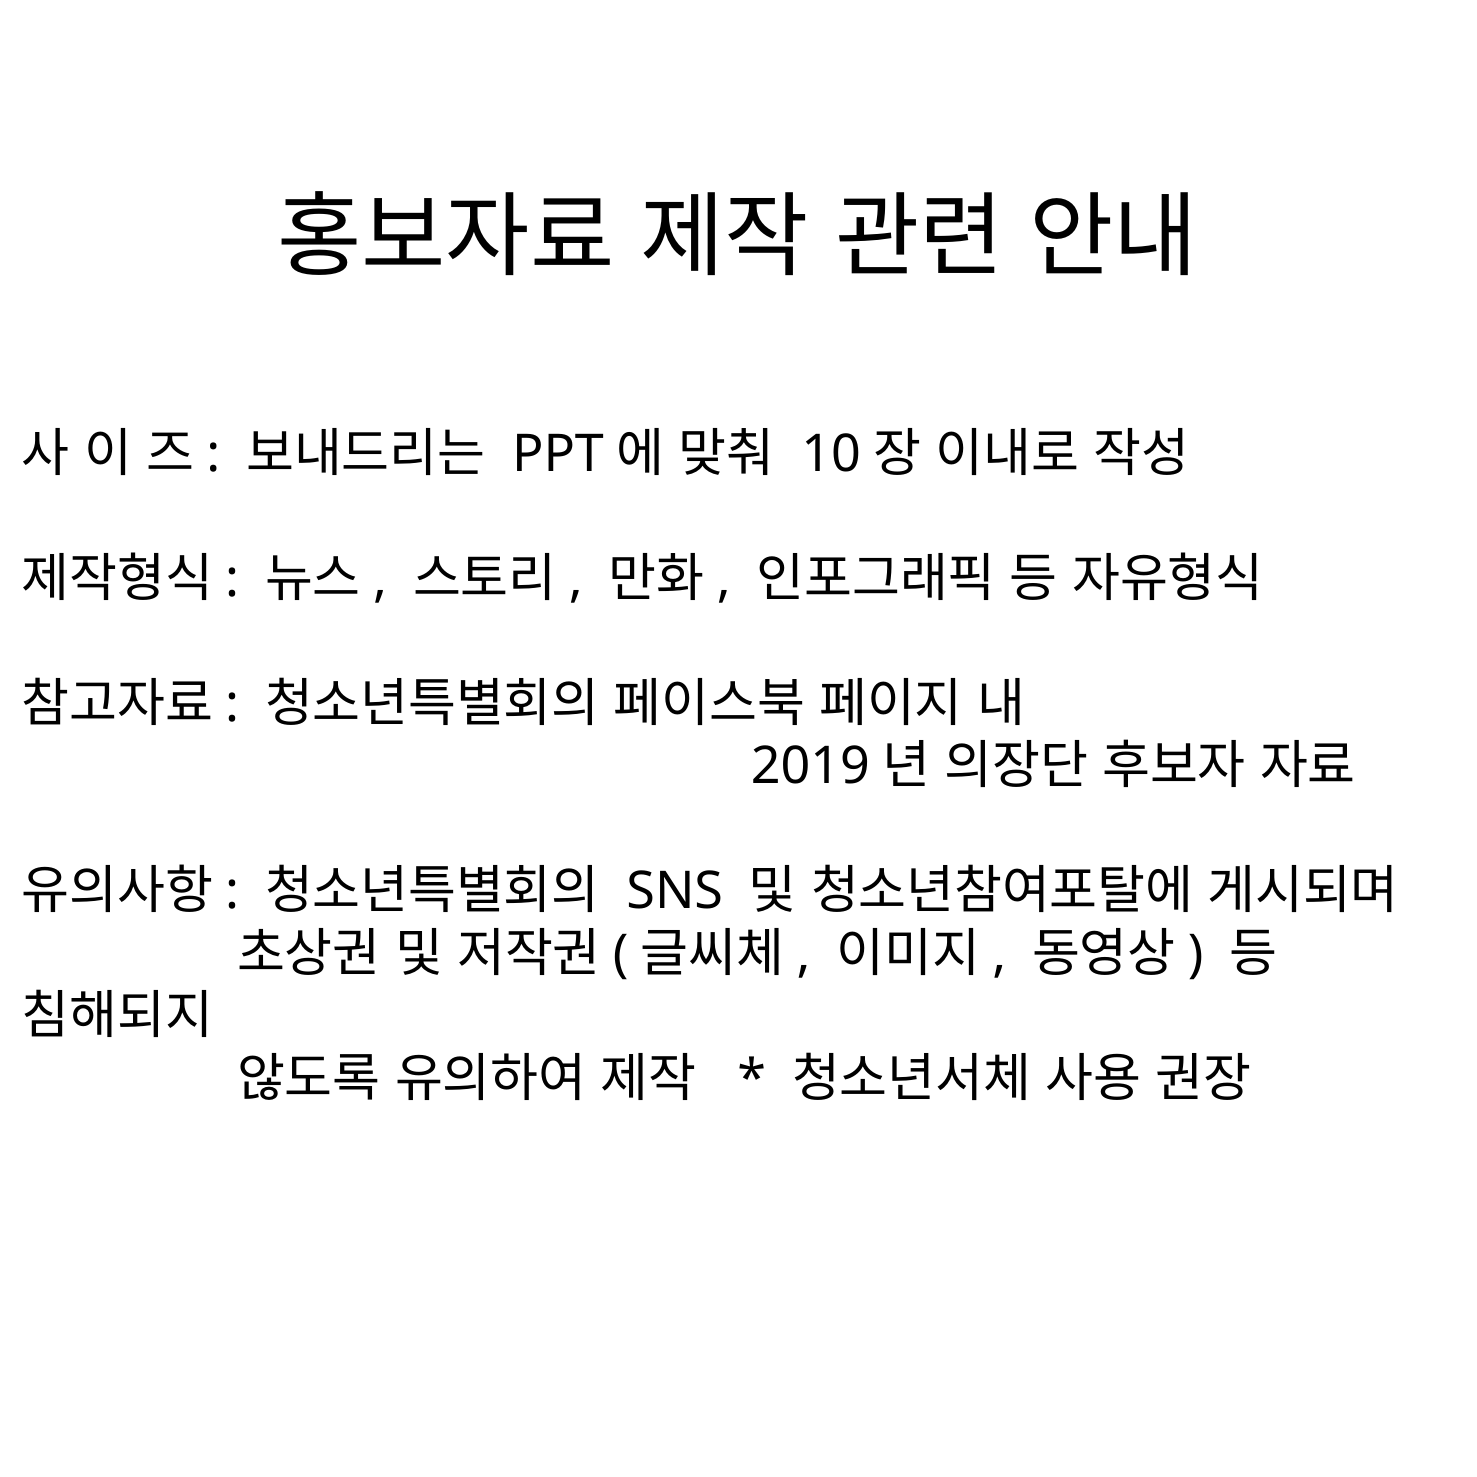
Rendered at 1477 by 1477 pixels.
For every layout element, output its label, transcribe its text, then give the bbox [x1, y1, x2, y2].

text_box 홍보자료 제작 관련 안내 사 이 즈: 보내드리는 PPT에 맞춰 10장 이내로 작성 제작형식: 뉴스, 스토리, 만화, 인포그래픽 등 자유형식 참고자료: 청소년특별회의 페이스북 페이지 내 2019년 의장단 후보자 자료 유의사항: 청소년특별회의 SNS 및 청소년참여포탈에 게시되며 초상권 및 저작권(글씨체, 이미지, 동영상) 등 침해되지 않도록 유의하여 제작 * 청소년서체 사용 권장 [7, 169, 1470, 1114]
